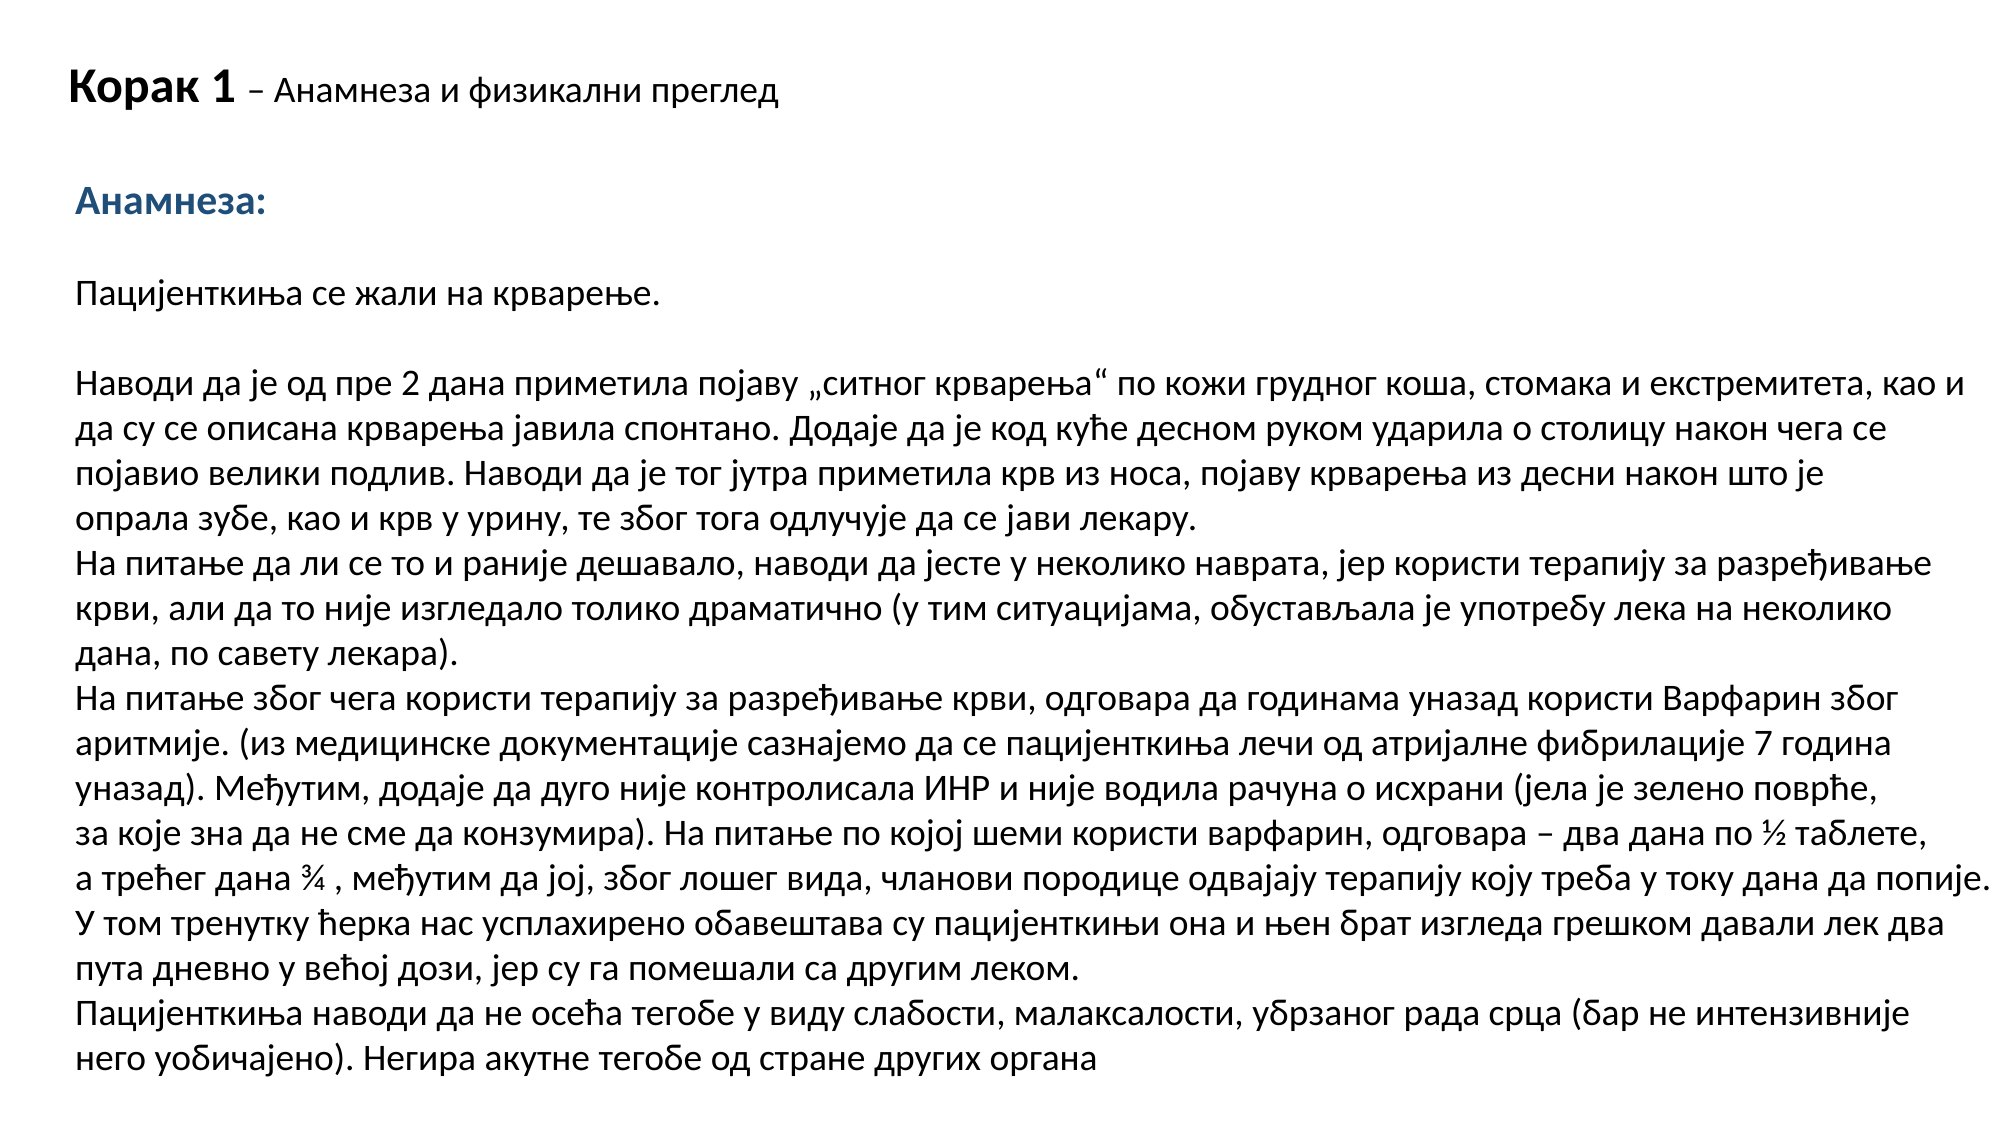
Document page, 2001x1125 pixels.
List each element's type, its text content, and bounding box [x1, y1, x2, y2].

text_box Анамнеза: Пацијенткиња се жали на крварење. Наводи да је од пре 2 дана приметила појаву „ситног крварења“ по кожи грудног коша, стомака и екстремитета, као и да су се описана крварења јавила спонтано. Додаје да је код куће десном руком ударила о столицу након чега се појавио велики подлив. Наводи да је тог јутра приметила крв из носа, појаву крварења из десни након што је опрала зубе, као и крв у урину, те због тога одлучује да се јави лекару. На питање да ли се то и раније дешавало, наводи да јесте у неколико наврата, јер користи терапију за разређивање крви, али да то није изгледало толико драматично (у тим ситуацијама, обустављала је употребу лека на неколико дана, по савету лекара). На питање због чега користи терапију за разређивање крви, одговара да годинама уназад користи Варфарин због аритмије. (из медицинске документације сазнајемо да се пацијенткиња лечи од атријалне фибрилације 7 година уназад). Међутим, додаје да дуго није контролисала ИНР и није водила рачуна о исхрани (јела је зелено поврће, за које зна да не сме да конзумира). На питање по којој шеми користи варфарин, одговара – два дана по ½ таблете, а трећег дана ¾ , међутим да јој, због лошег вида, чланови породице одвајају терапију коју треба у току дана да попије. У том тренутку ћерка нас усплахирено обавештава су пацијенткињи она и њен брат изгледа грешком давали лек два пута дневно у већој дози, јер су га помешали са другим леком. Пацијенткиња наводи да не осећа тегобе у виду слабости, малаксалости, убрзаног рада срца (бар не интензивније него уобичајено). Негира акутне тегобе од стране других органа [60, 165, 2000, 1125]
text_box Корак 1 – Анамнеза и физикални преглед [53, 45, 795, 121]
